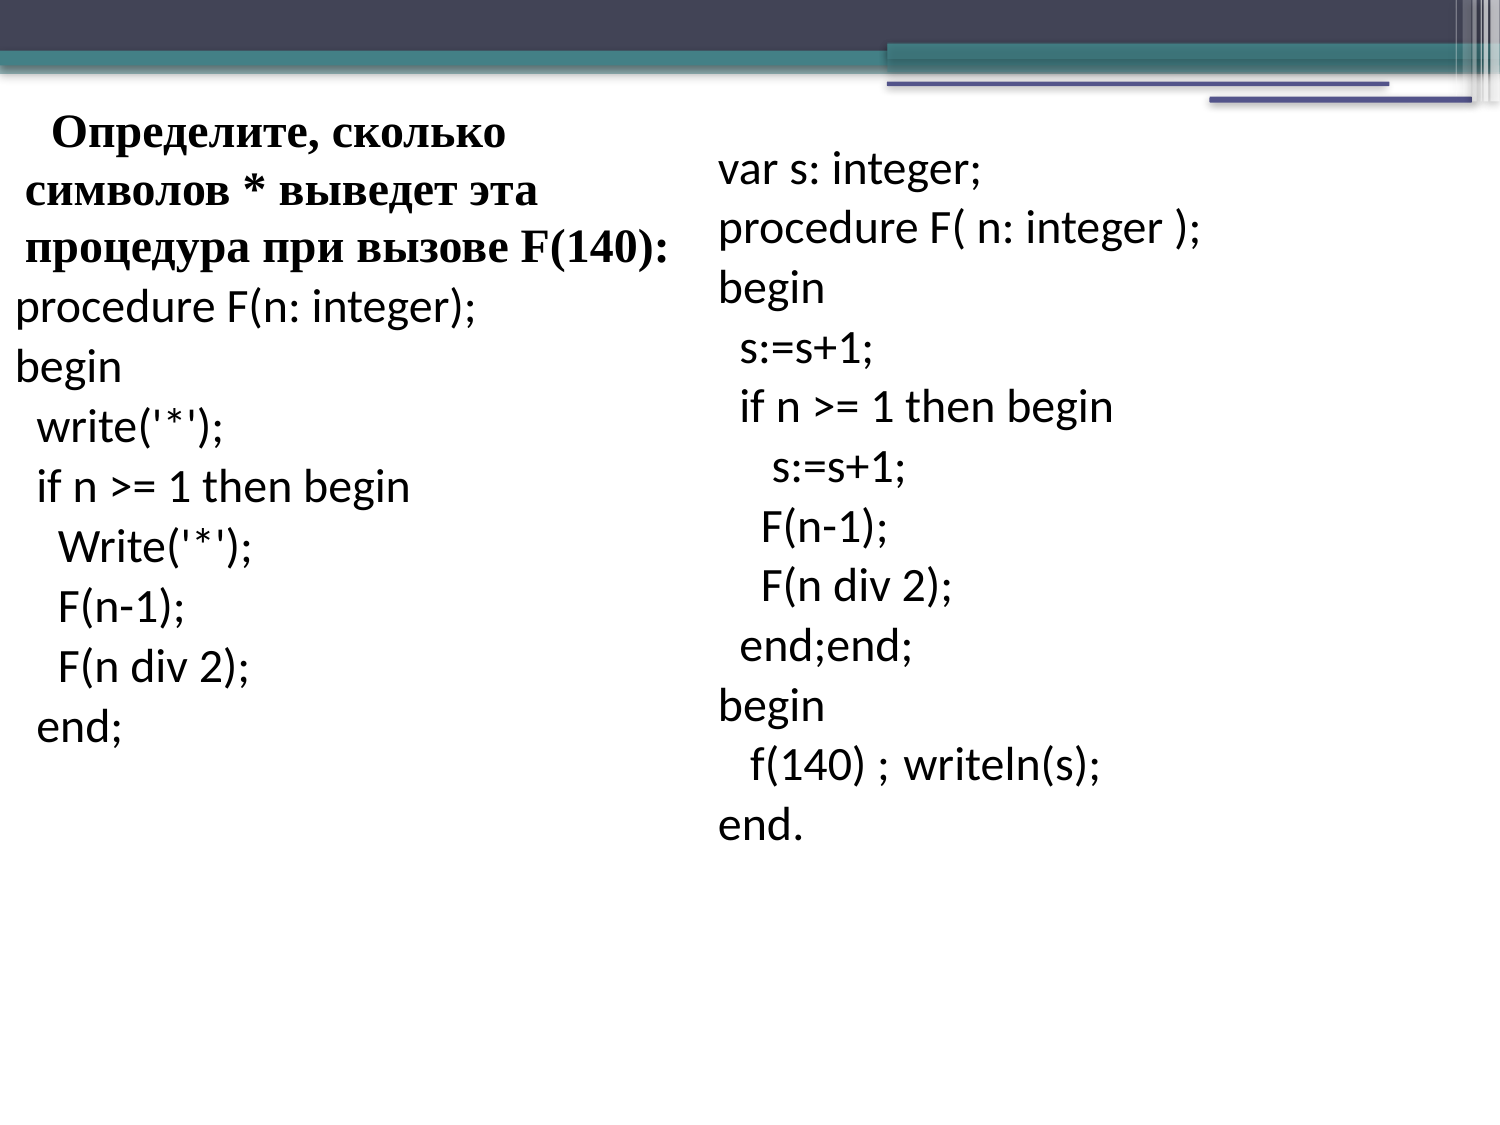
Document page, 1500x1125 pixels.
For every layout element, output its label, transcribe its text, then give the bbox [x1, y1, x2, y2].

text_box [74, 45, 1425, 233]
text_box Определите, сколько символов * выведет эта процедура при вызове F(140): procedure F(n: integer); begin write('*'); if n >= 1 then begin Write('*'); F(n-1); F(n div 2); end; [0, 81, 692, 825]
text_box var s: integer; procedure F( n: integer ); begin s:=s+1; if n >= 1 then begin s:=s+1; F(n-1); F(n div 2); end;end; begin f(140) ; writeln(s); end. [703, 128, 1500, 872]
